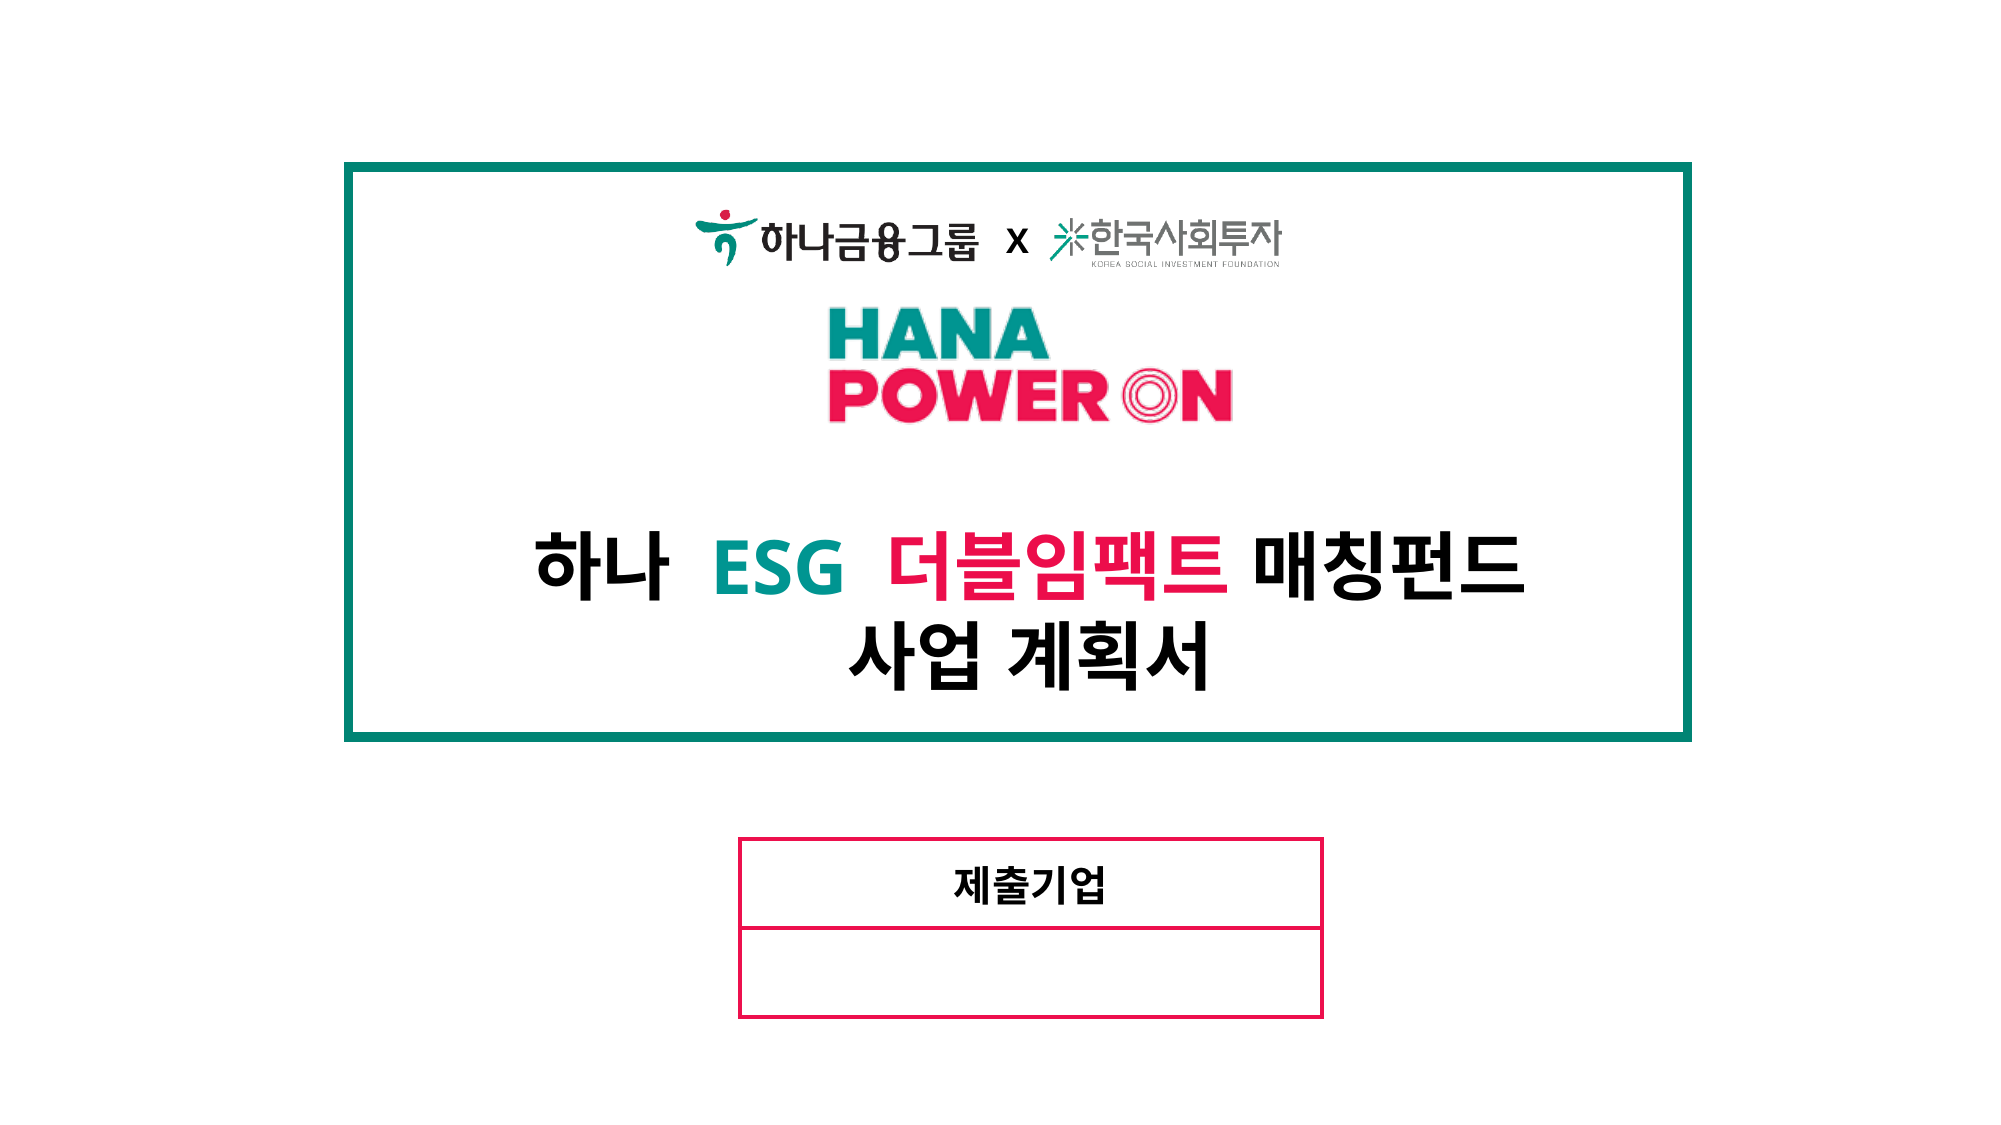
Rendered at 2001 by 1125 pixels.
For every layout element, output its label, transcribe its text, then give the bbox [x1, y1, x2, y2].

picture [819, 298, 1242, 432]
table_header 제출기업 [742, 841, 1320, 926]
picture [664, 184, 1010, 291]
picture [1049, 218, 1282, 267]
text_box X [1010, 212, 1071, 268]
table_cell [742, 930, 1320, 1015]
text_box [347, 166, 1688, 738]
